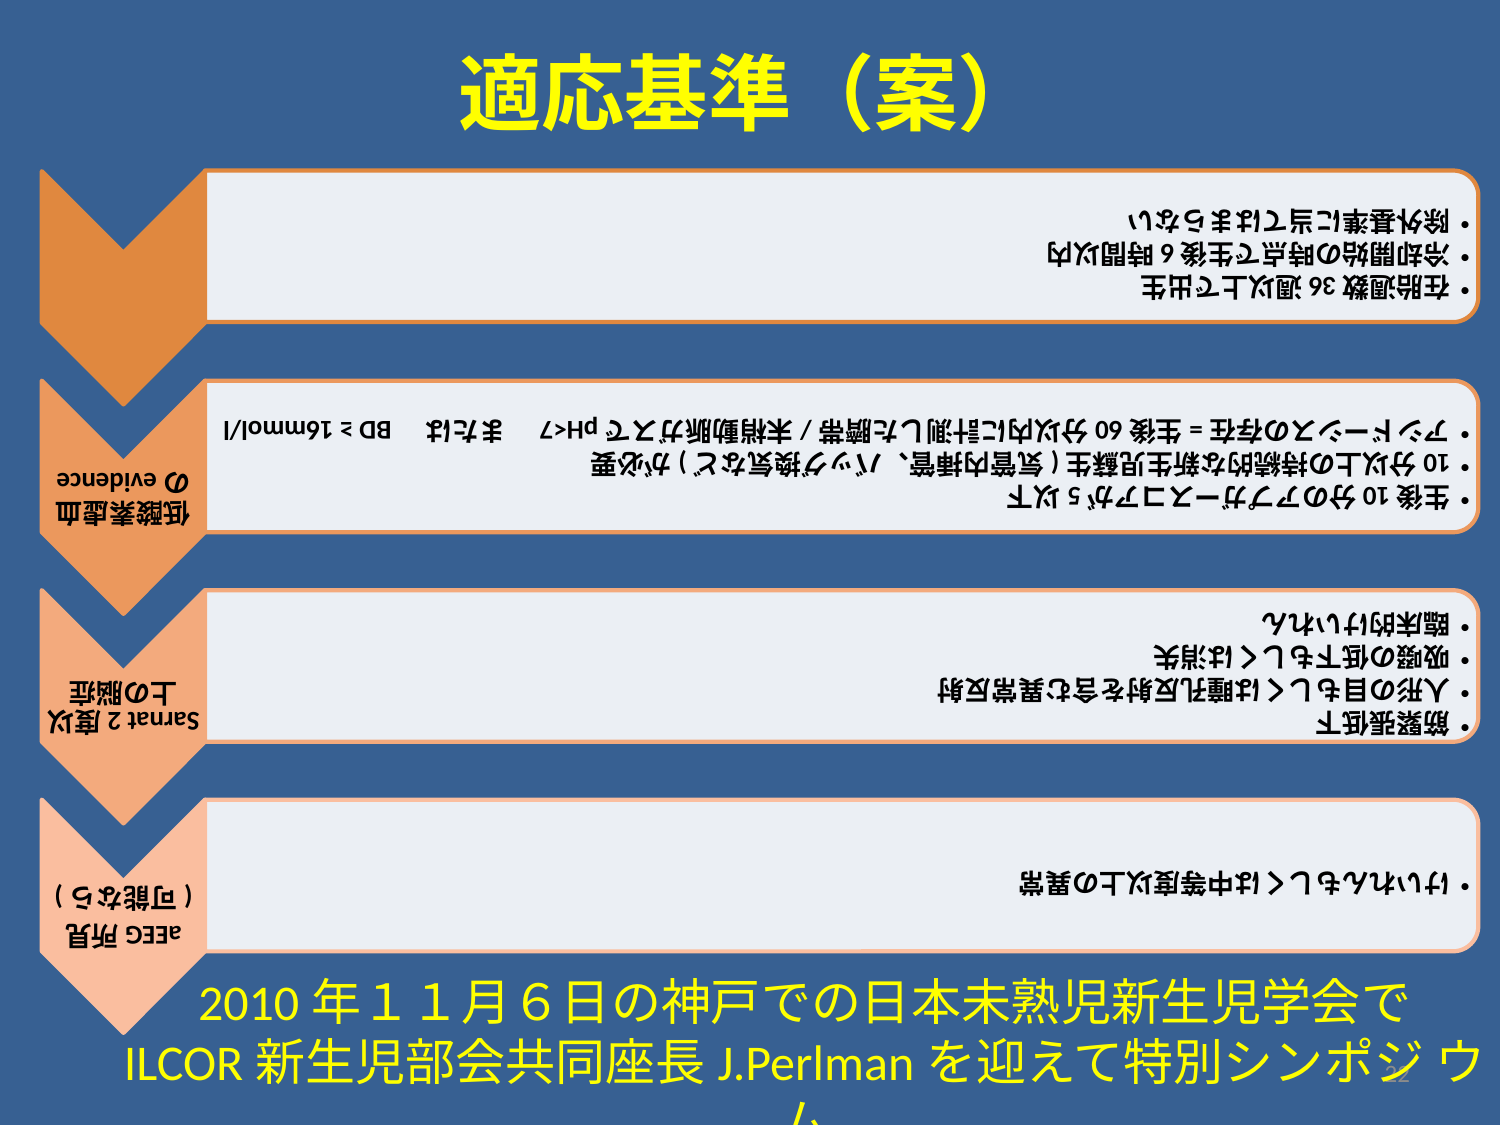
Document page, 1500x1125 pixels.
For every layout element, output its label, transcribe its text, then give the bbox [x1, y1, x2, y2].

title 適応基準（案） [75, 22, 1425, 159]
text_box 2010年１１月６日の神戸での日本未熟児新生児学会で ILCOR新生児部会共同座長J.Perlmanを迎えて特別シンポジ ウム [107, 963, 1500, 1125]
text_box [41, 170, 1479, 1034]
slide_number 22 [1074, 1042, 1425, 1103]
